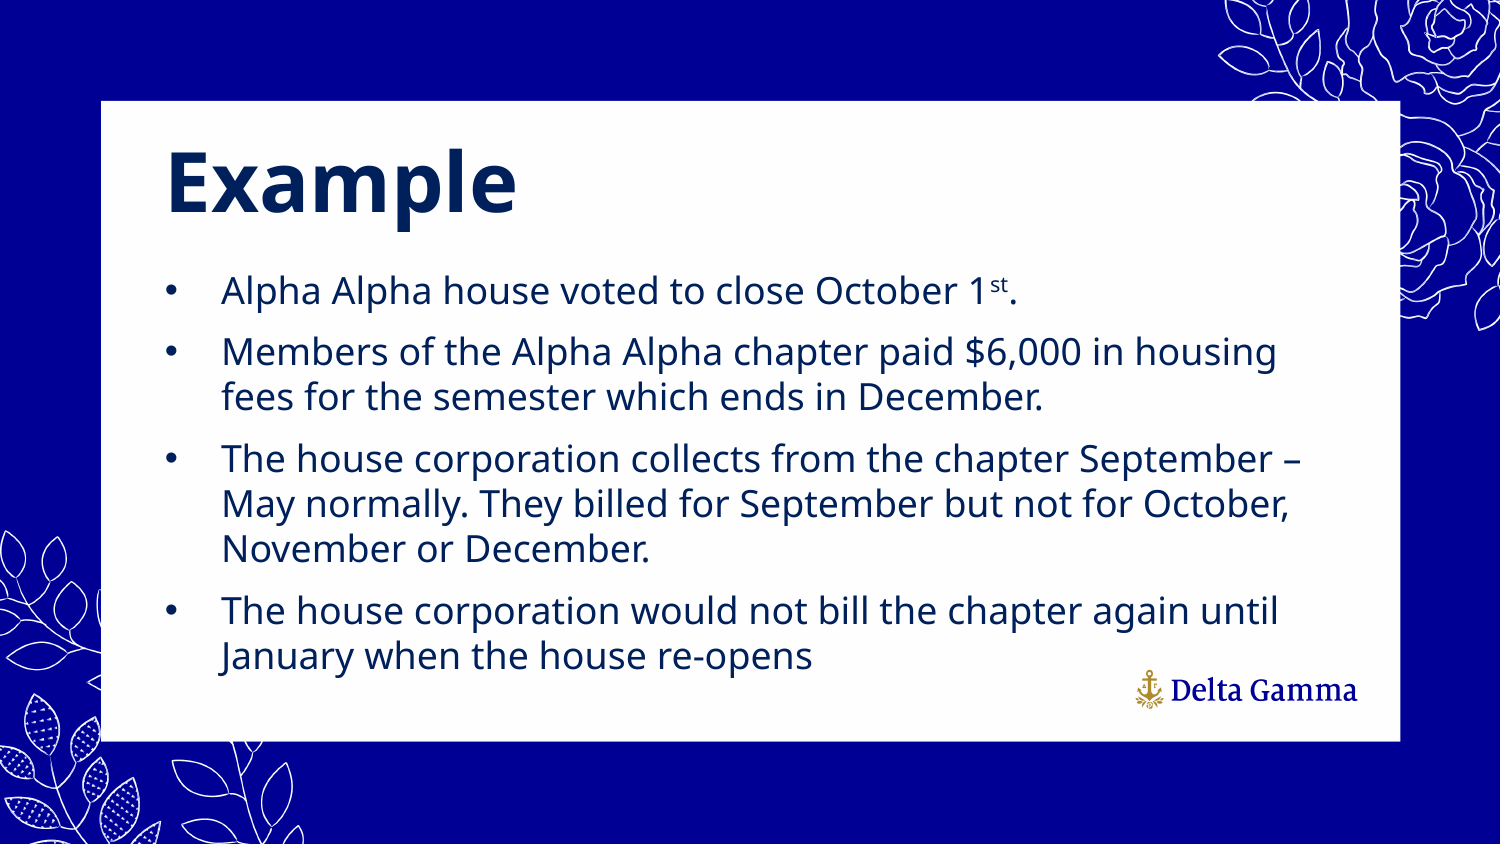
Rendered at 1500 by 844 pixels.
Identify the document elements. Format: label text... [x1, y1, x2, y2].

text_box Example [150, 121, 1313, 237]
text_box Alpha Alpha house voted to close October 1st. Members of the Alpha Alpha chapter paid $6,000 in housing fees for the semester which ends in December. The house corporation collects from the chapter September – May normally. They billed for September but not for October, November or December. The house corporation would not bill the chapter again until January when the house re-opens [149, 259, 1350, 684]
picture [0, 0, 1500, 844]
